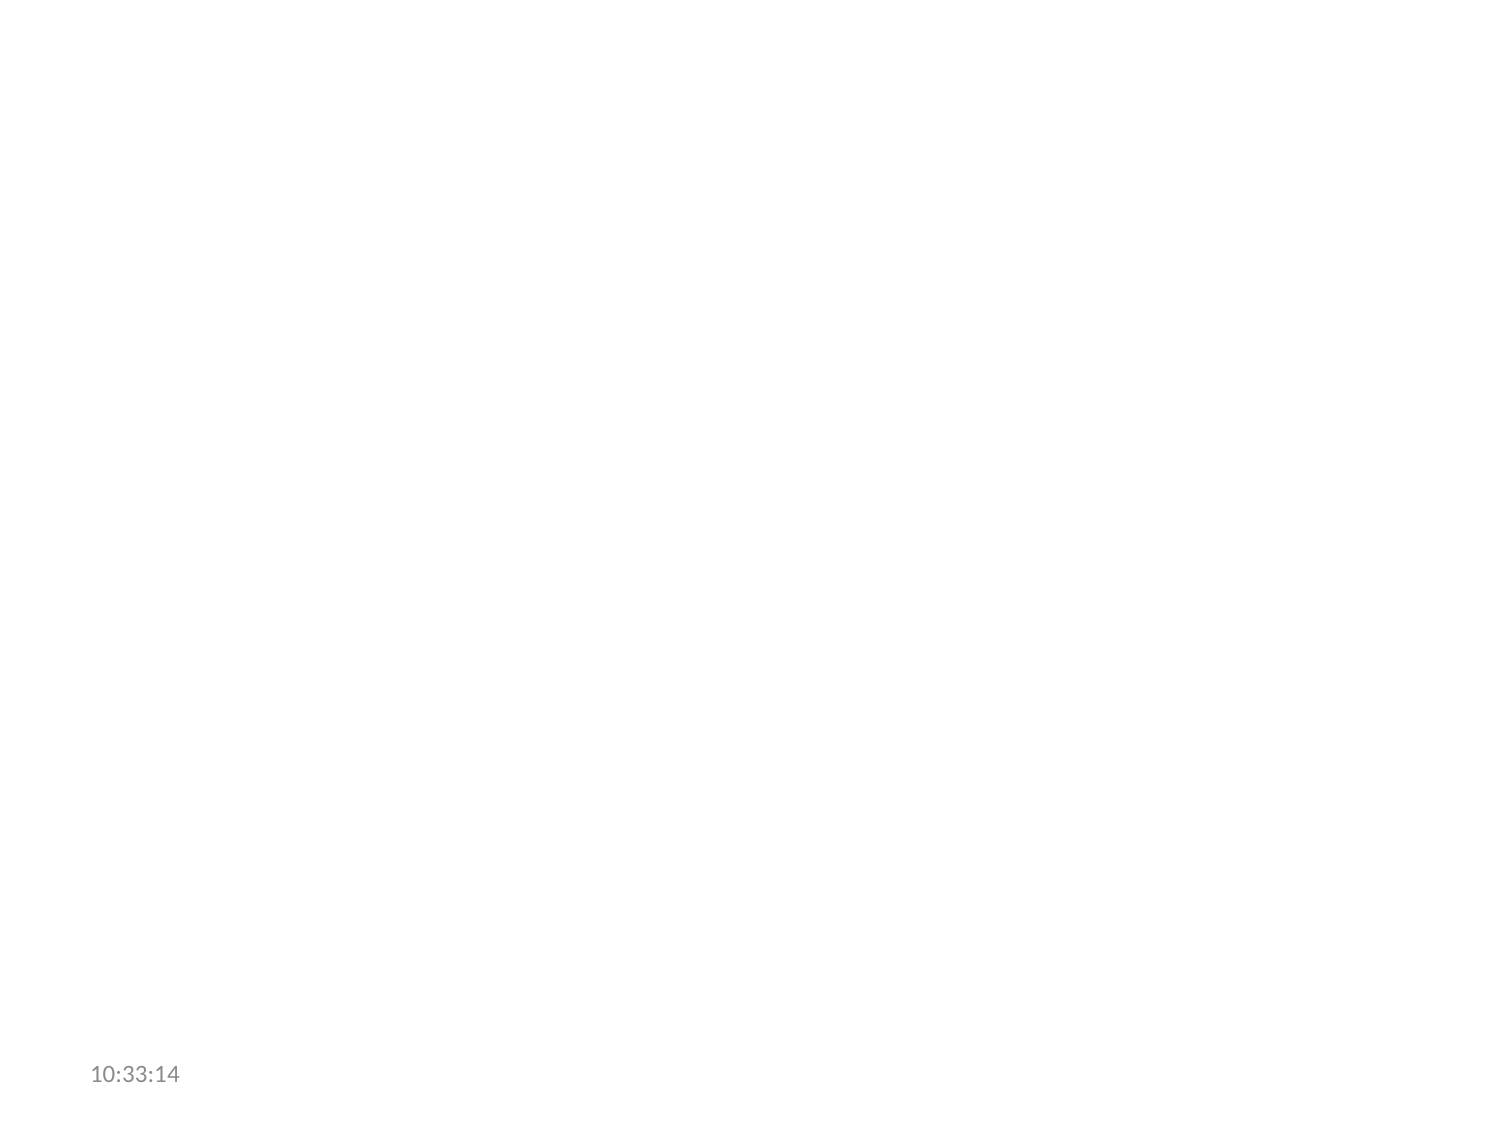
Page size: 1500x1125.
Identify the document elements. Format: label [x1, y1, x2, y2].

slide_number [75, 1042, 425, 1103]
